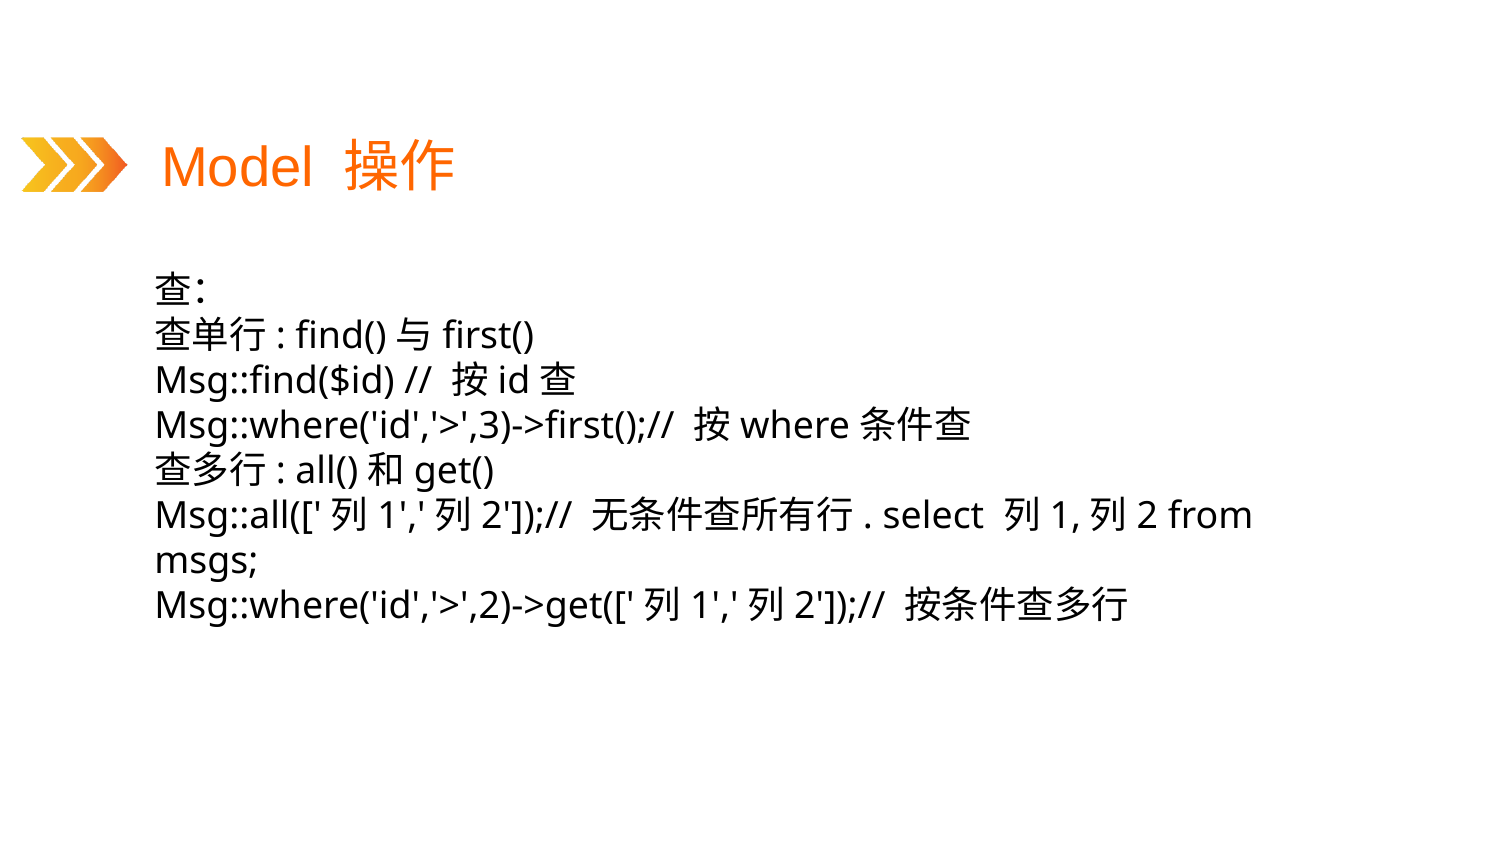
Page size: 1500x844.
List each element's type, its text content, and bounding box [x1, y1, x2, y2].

text_box 查： 查单行: find()与first() Msg::find($id) // 按id查 Msg::where('id','>',3)->first();// 按where条件查 查多行: all()和get() Msg::all(['列1','列2']);// 无条件查所有行. select 列1,列2 from msgs; Msg::where('id','>',2)->get(['列1','列2']);// 按条件查多行 [139, 258, 1363, 634]
picture [0, 131, 140, 198]
text_box Model 操作 [71, 106, 557, 223]
